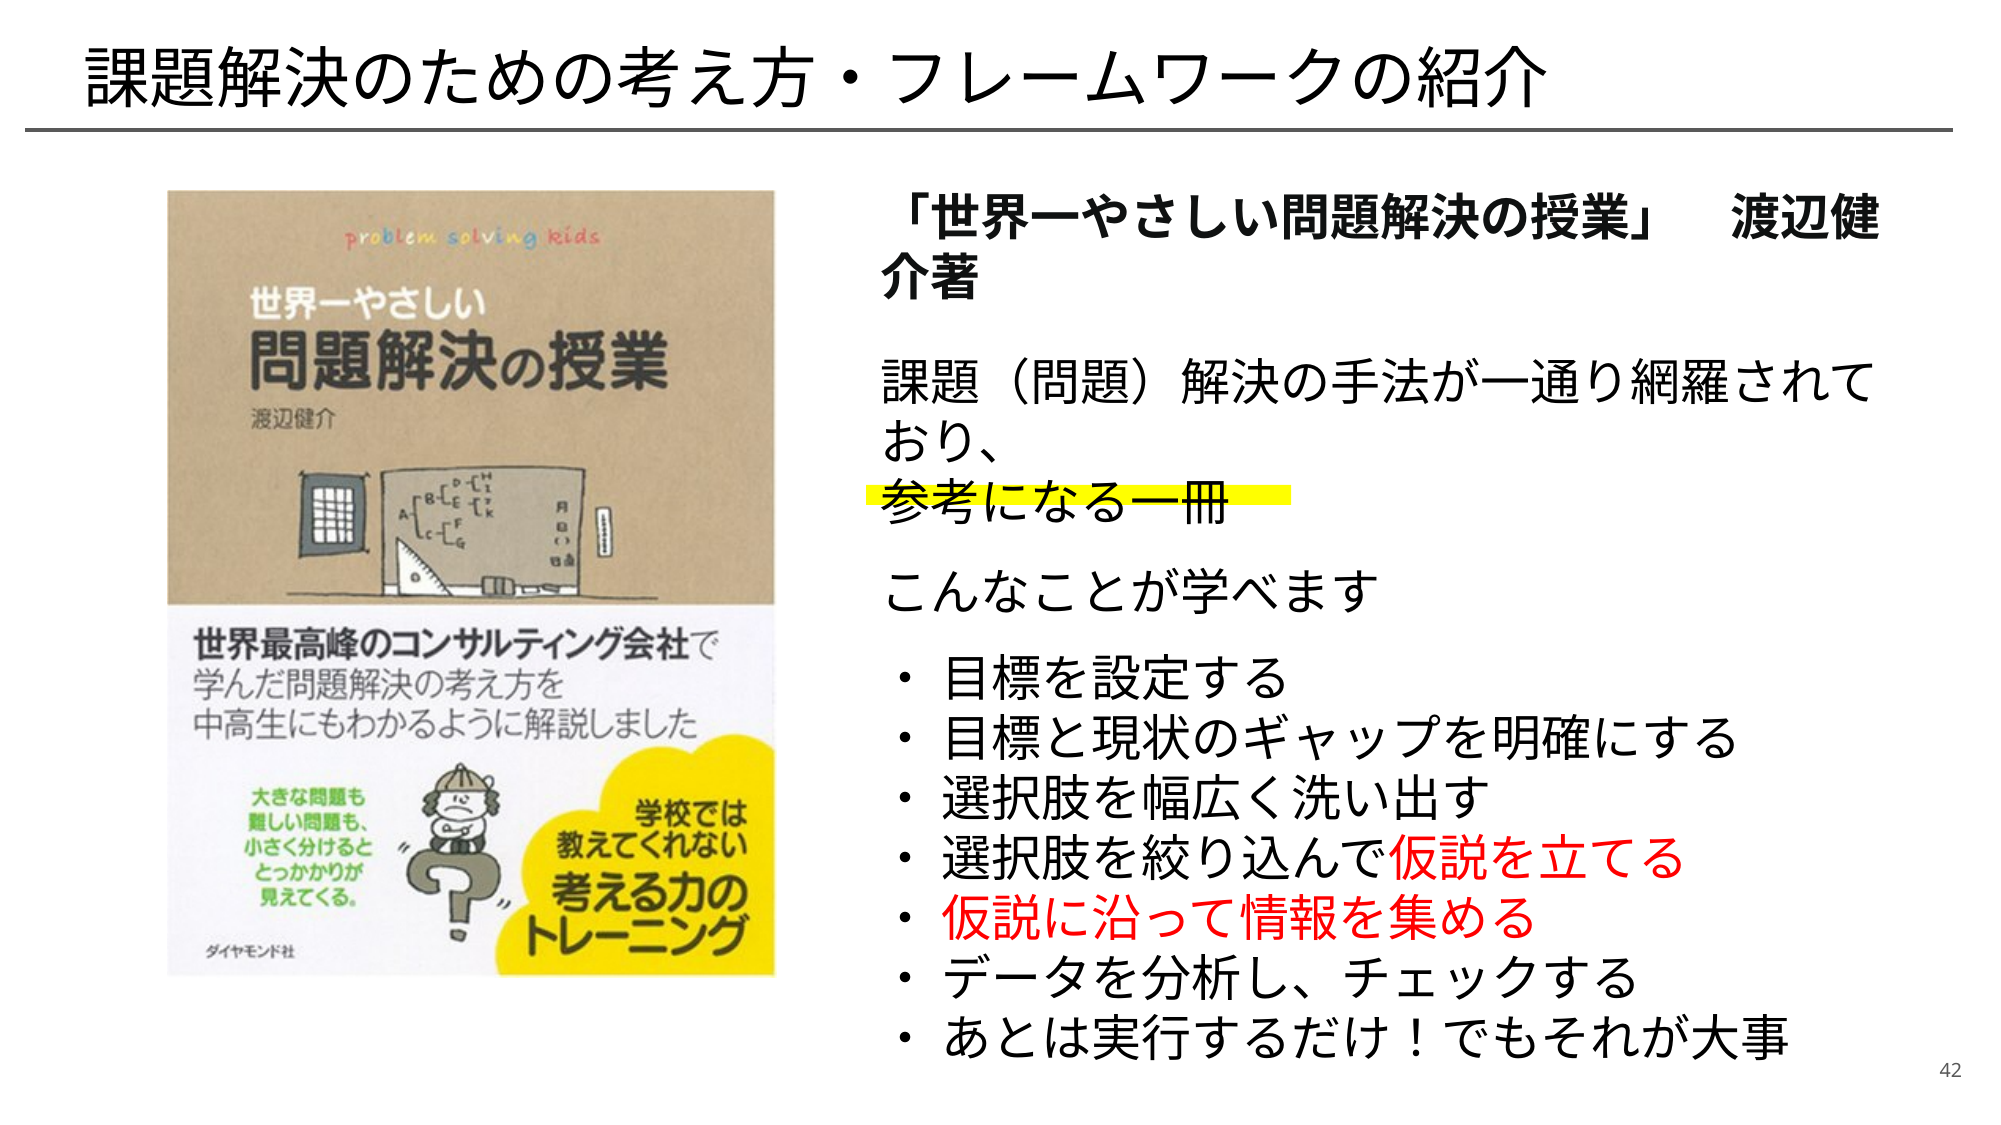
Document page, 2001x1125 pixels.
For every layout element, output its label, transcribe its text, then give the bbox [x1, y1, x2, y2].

title 課題解決のための考え方・フレームワークの紹介 [68, 21, 1764, 136]
slide_number 42 [1857, 1027, 1977, 1114]
text_box 「世界一やさしい問題解決の授業」 渡辺健介著 課題（問題）解決の手法が一通り網羅されており、 参考になる一冊 こんなことが学べます ・ 目標を設定する ・ 目標と現状のギャップを明確にする ・ 選択肢を幅広く洗い出す ・ 選択肢を絞り込んで仮説を立てる ・ 仮説に沿って情報を集める ・ データを分析し、チェックする ・ あとは実行するだけ！でもそれが大事 [865, 177, 1919, 1074]
picture [167, 190, 777, 978]
